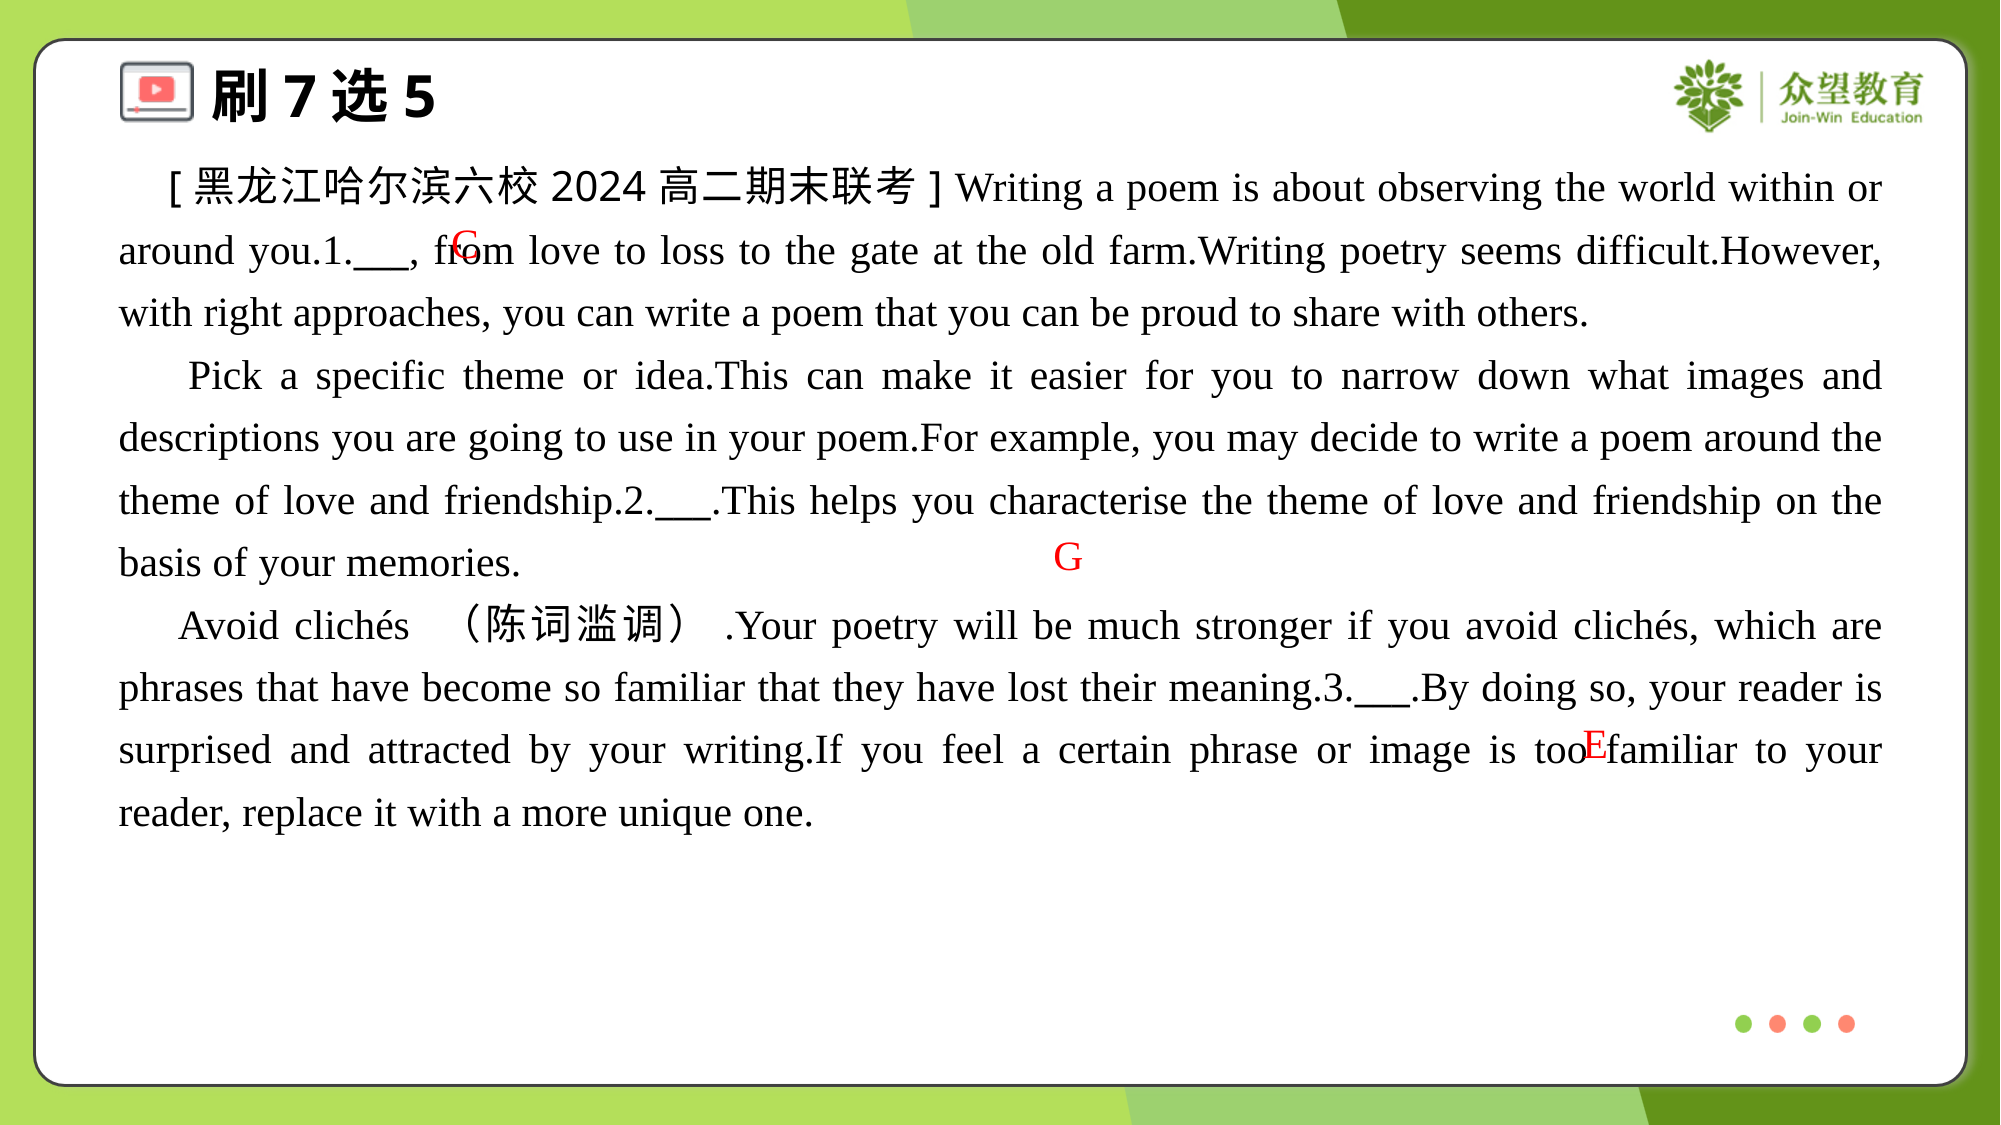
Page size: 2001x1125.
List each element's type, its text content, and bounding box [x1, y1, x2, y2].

text_box C [446, 203, 484, 262]
picture [0, 0, 2000, 1125]
text_box E [1578, 703, 1613, 762]
text_box [黑龙江哈尔滨六校2024高二期末联考] Writing a poem is about observing the world within or around you.1.___, from love to loss to the gate at the old farm.Writing poetry seems difficult.However, with right approaches, you can write a poem that you can be proud to share with others. Pick a specific theme or idea.This can make it easier for you to narrow down what images and descriptions you are going to use in your poem.For example, you may decide to write a poem around the theme of love and friendship.2.___.This helps you characterise the theme of love and friendship on the basis of your memories. Avoid clichés （陈词滥调）.Your poetry will be much stronger if you avoid clichés, which are phrases that have become so familiar that they have lost their meaning.3.___.By doing so, your reader is surprised and attracted by your writing.If you feel a certain phrase or image is too familiar to your reader, replace it with a more unique one. [118, 147, 1883, 898]
text_box G [1048, 516, 1089, 574]
